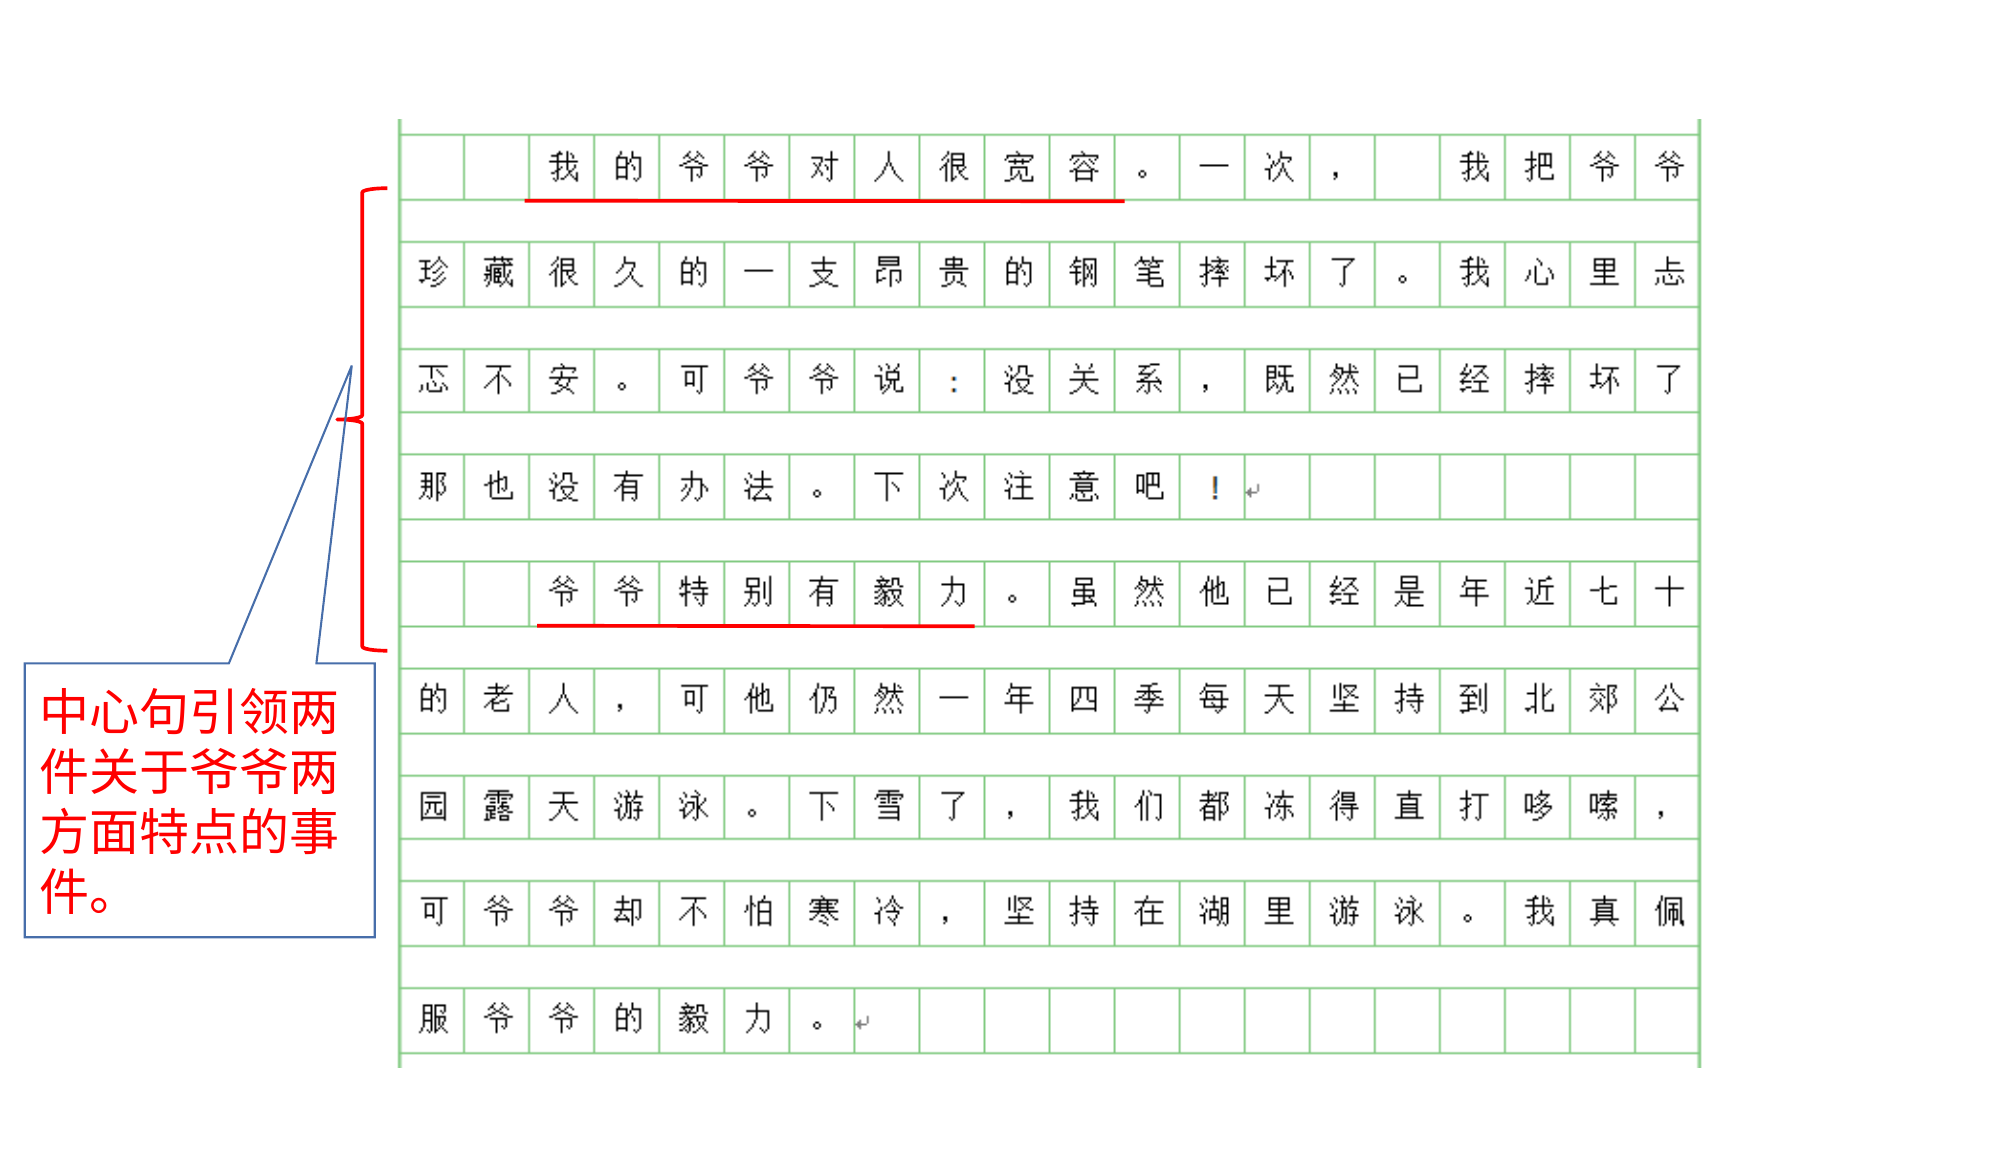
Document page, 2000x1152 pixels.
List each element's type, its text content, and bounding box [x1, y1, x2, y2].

text_box [347, 188, 387, 651]
picture [387, 119, 1713, 1068]
text_box 中心句引领两件关于爷爷两方面特点的事件。 [23, 365, 376, 939]
